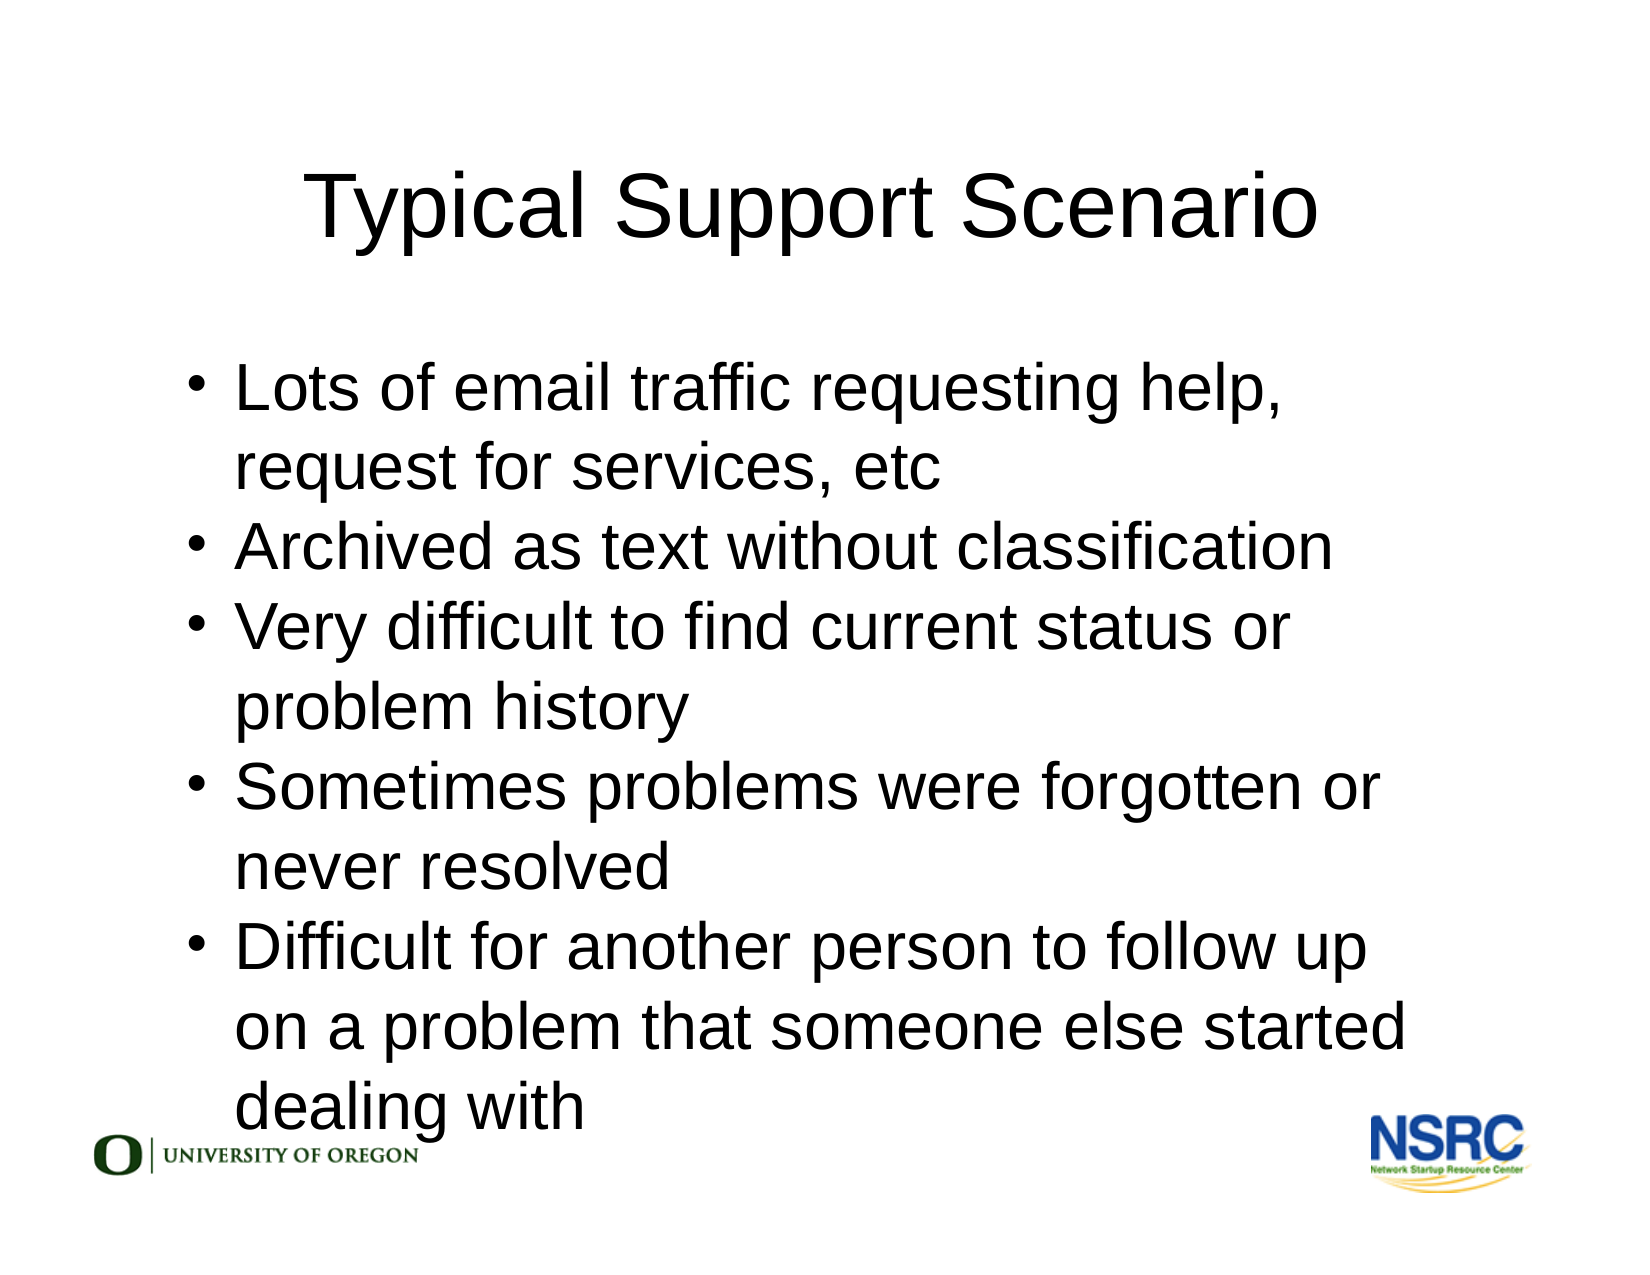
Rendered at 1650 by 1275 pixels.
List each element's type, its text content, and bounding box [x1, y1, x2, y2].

picture [92, 1133, 420, 1177]
picture [1371, 1114, 1532, 1193]
text_box Typical Support Scenario [133, 104, 1491, 298]
text_box Lots of email traffic requesting help, request for services, etc Archived as text without classification Very difficult to find current status or problem history Sometimes problems were forgotten or never resolved Difficult for another person to follow up on a problem that someone else started dealing with [171, 332, 1453, 1058]
